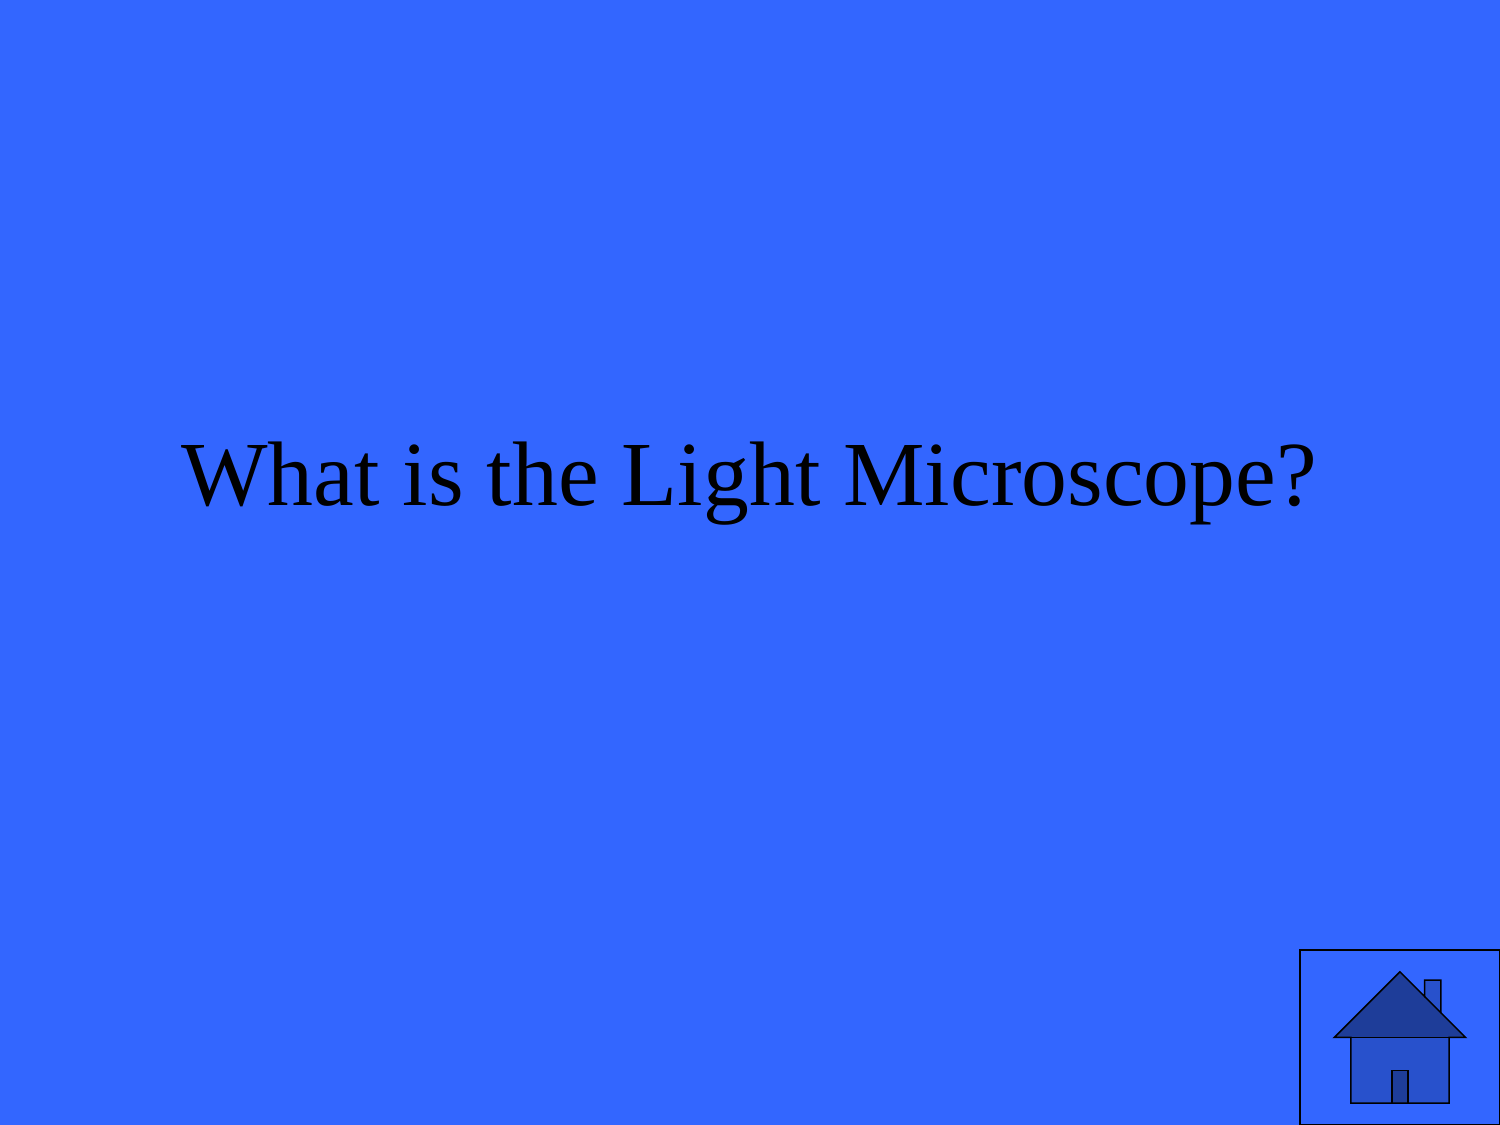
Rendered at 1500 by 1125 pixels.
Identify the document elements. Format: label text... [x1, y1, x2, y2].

text_box [1299, 950, 1500, 1125]
title What is the Light Microscope? [112, 375, 1388, 563]
